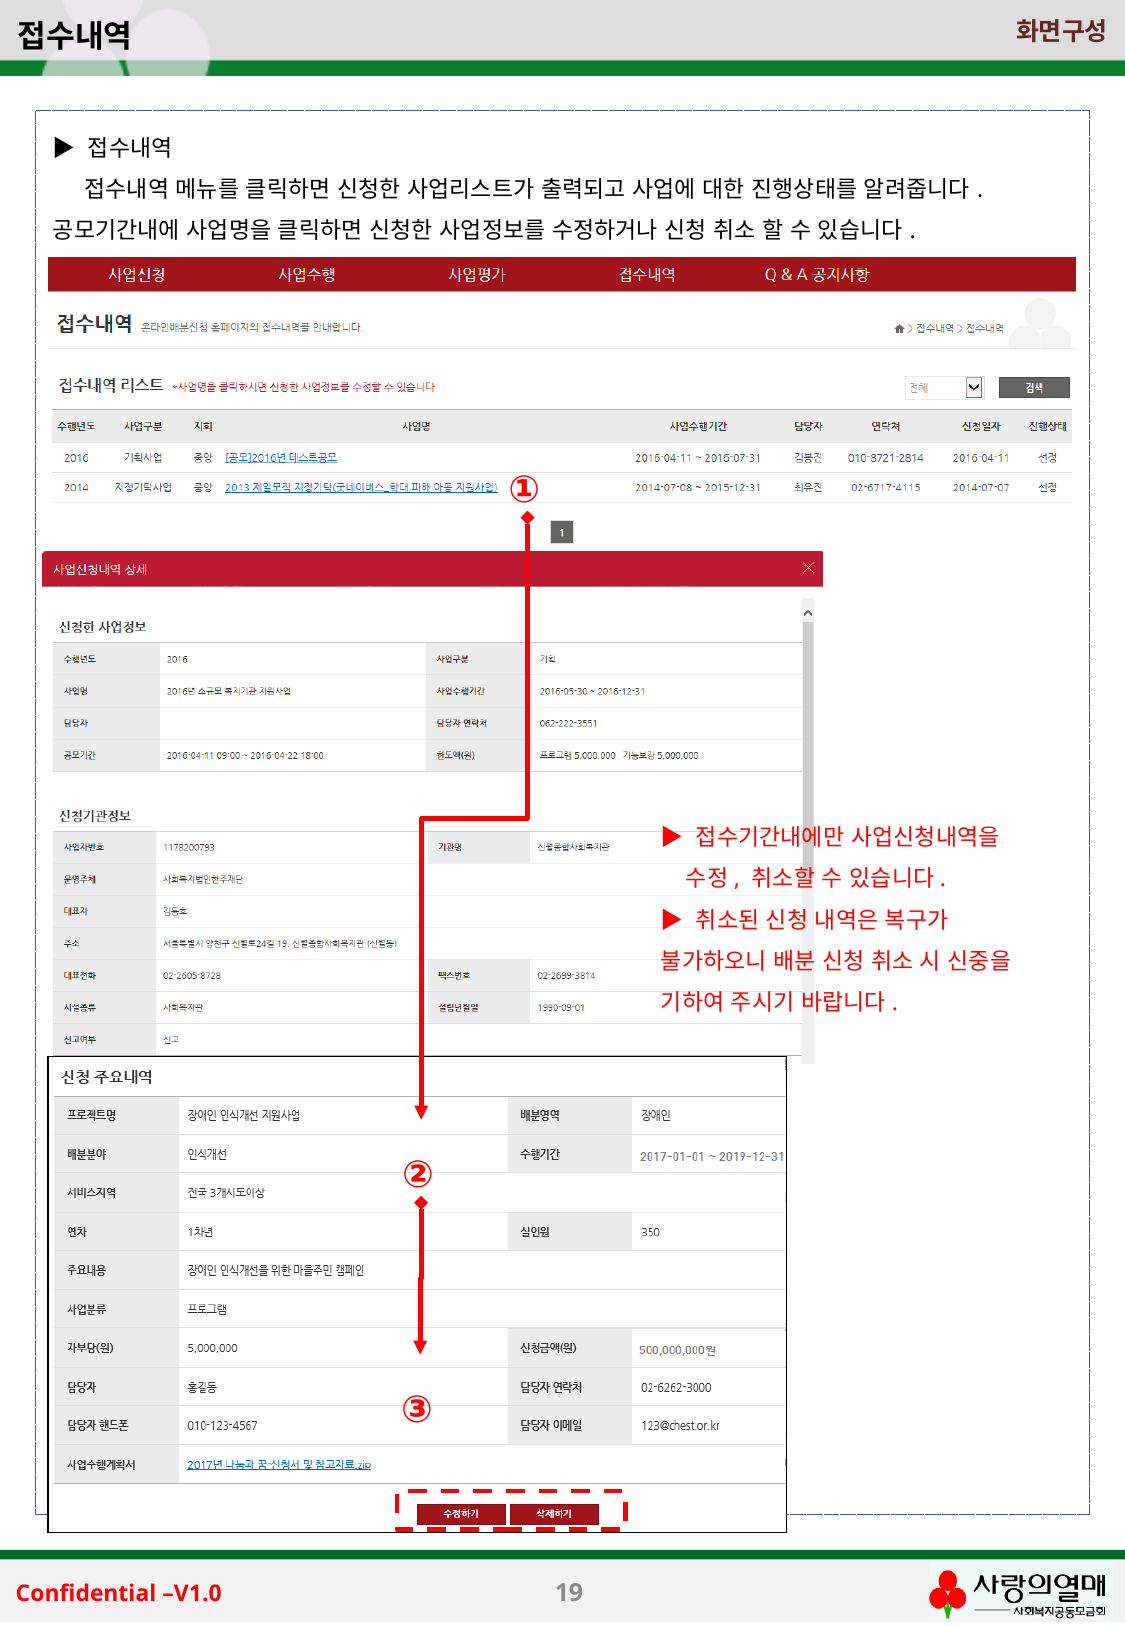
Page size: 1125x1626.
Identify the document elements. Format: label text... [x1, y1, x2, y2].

picture [0, 0, 1125, 76]
picture [929, 1561, 1113, 1619]
slide_number 19 [509, 1567, 628, 1619]
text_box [173, 765, 776, 873]
text_box ▶ 접수내역 접수내역 메뉴를 클릭하면 신청한 사업리스트가 출력되고 사업에 대한 진행상태를 알려줍니다.공모기간내에 사업명을 클릭하면 신청한 사업정보를 수정하거나 신청 취소 할 수 있습니다. [37, 111, 1083, 251]
picture [42, 551, 823, 1532]
picture [47, 257, 1077, 549]
text_box ▶ 접수기간내에만 사업신청내역을 수정, 취소할 수 있습니다. ▶ 취소된 신청 내역은 복구가 불가하오니 배분 신청 취소 시 신중을 기하여 주시기 바랍니다. [827, 801, 1044, 1023]
title 접수내역 [1, 0, 727, 70]
